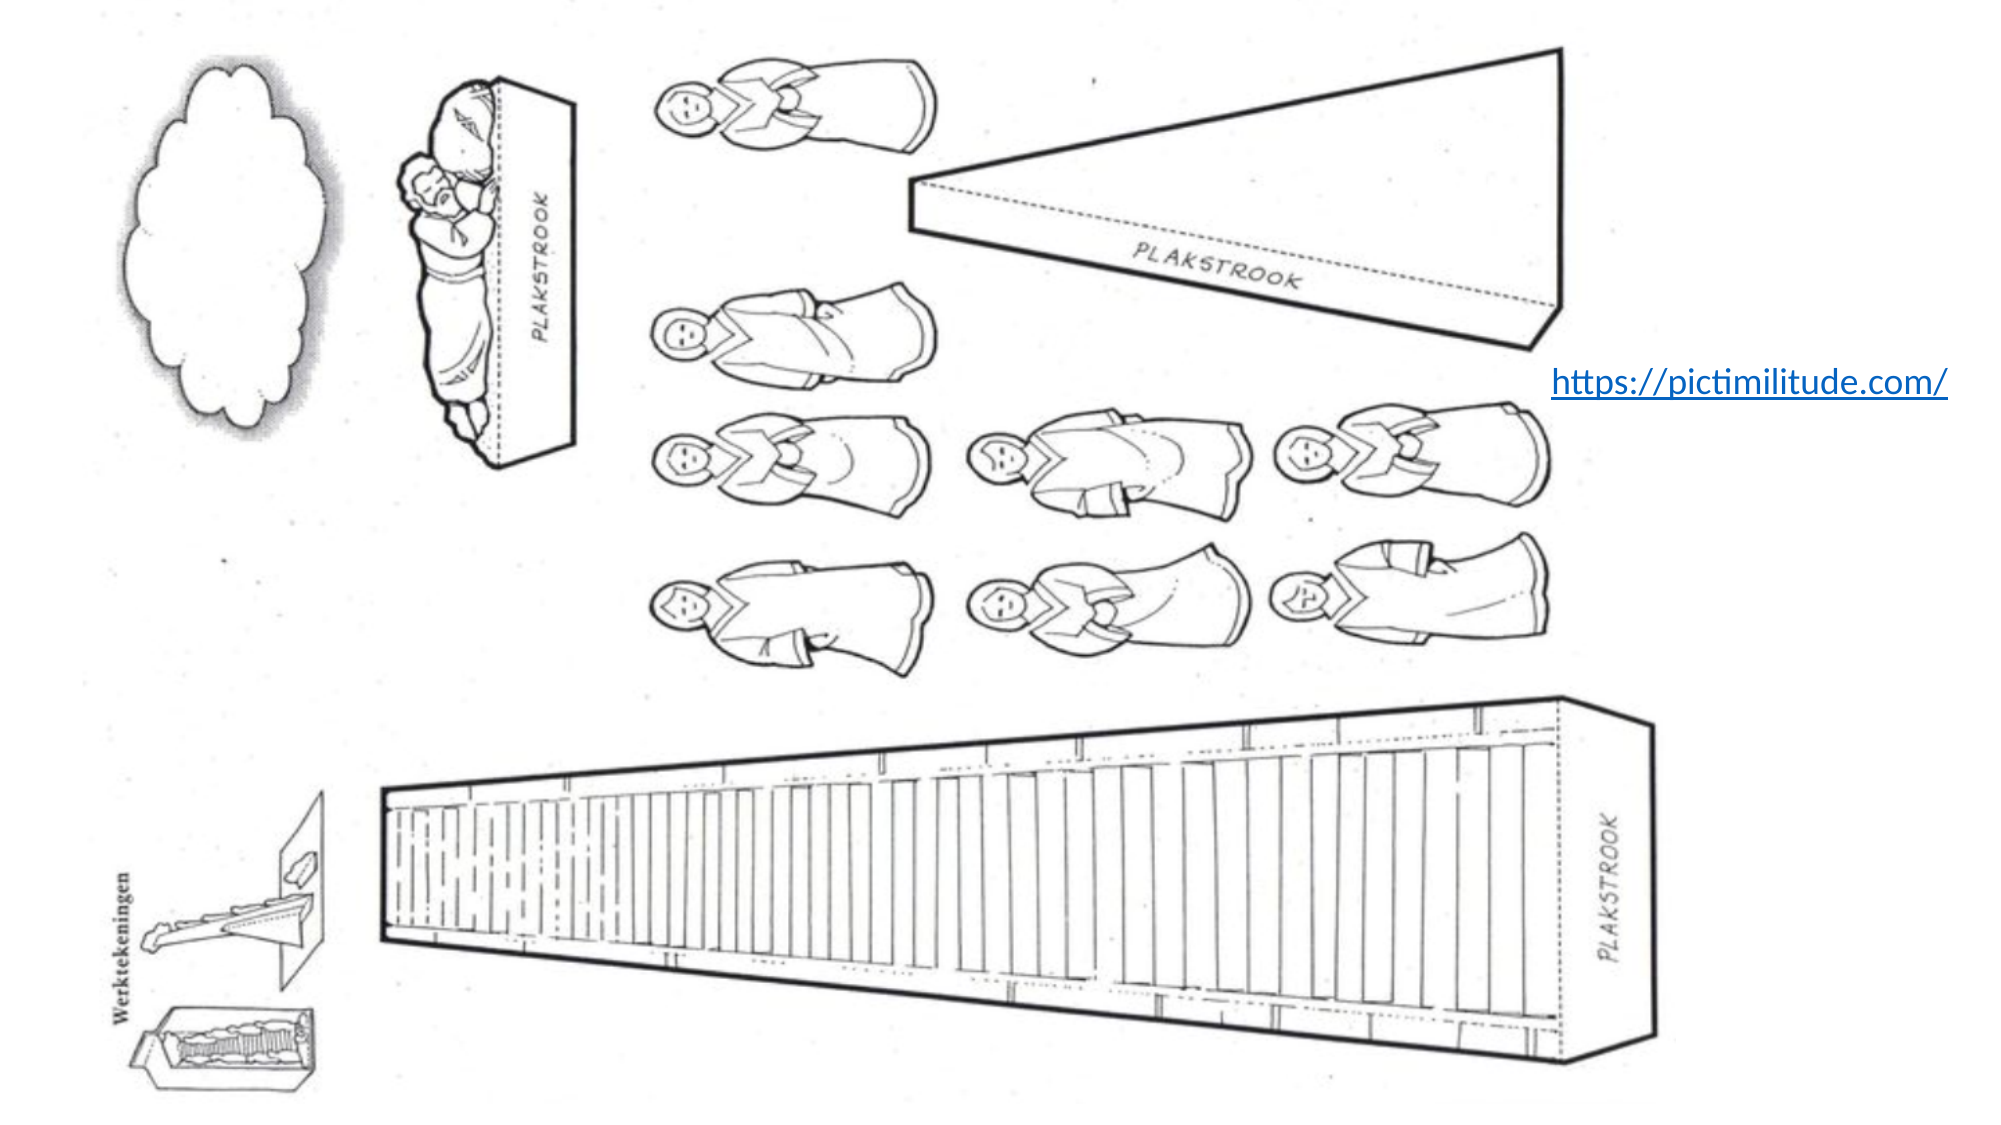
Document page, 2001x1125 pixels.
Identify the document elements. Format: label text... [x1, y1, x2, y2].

text_box https://pictimilitude.com/ [1536, 349, 1964, 410]
picture [84, 0, 1675, 1125]
